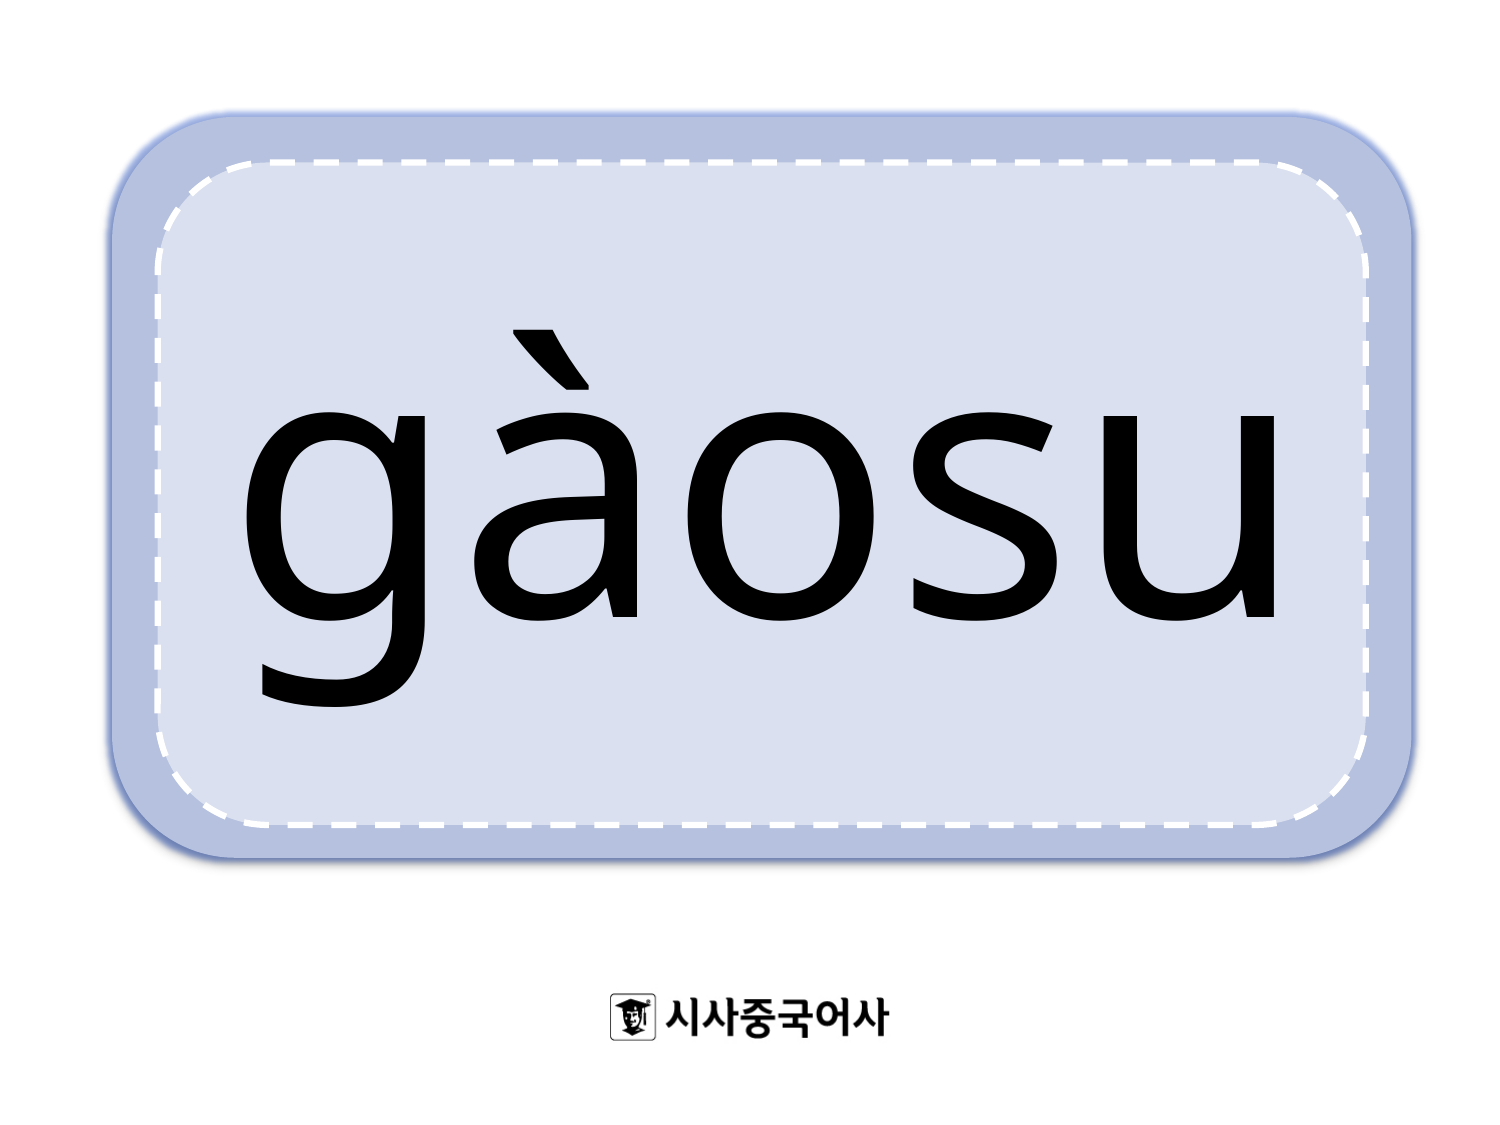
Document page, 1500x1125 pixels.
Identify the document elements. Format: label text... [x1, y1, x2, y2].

picture [602, 987, 898, 1047]
text_box gàosu [162, 136, 1371, 799]
